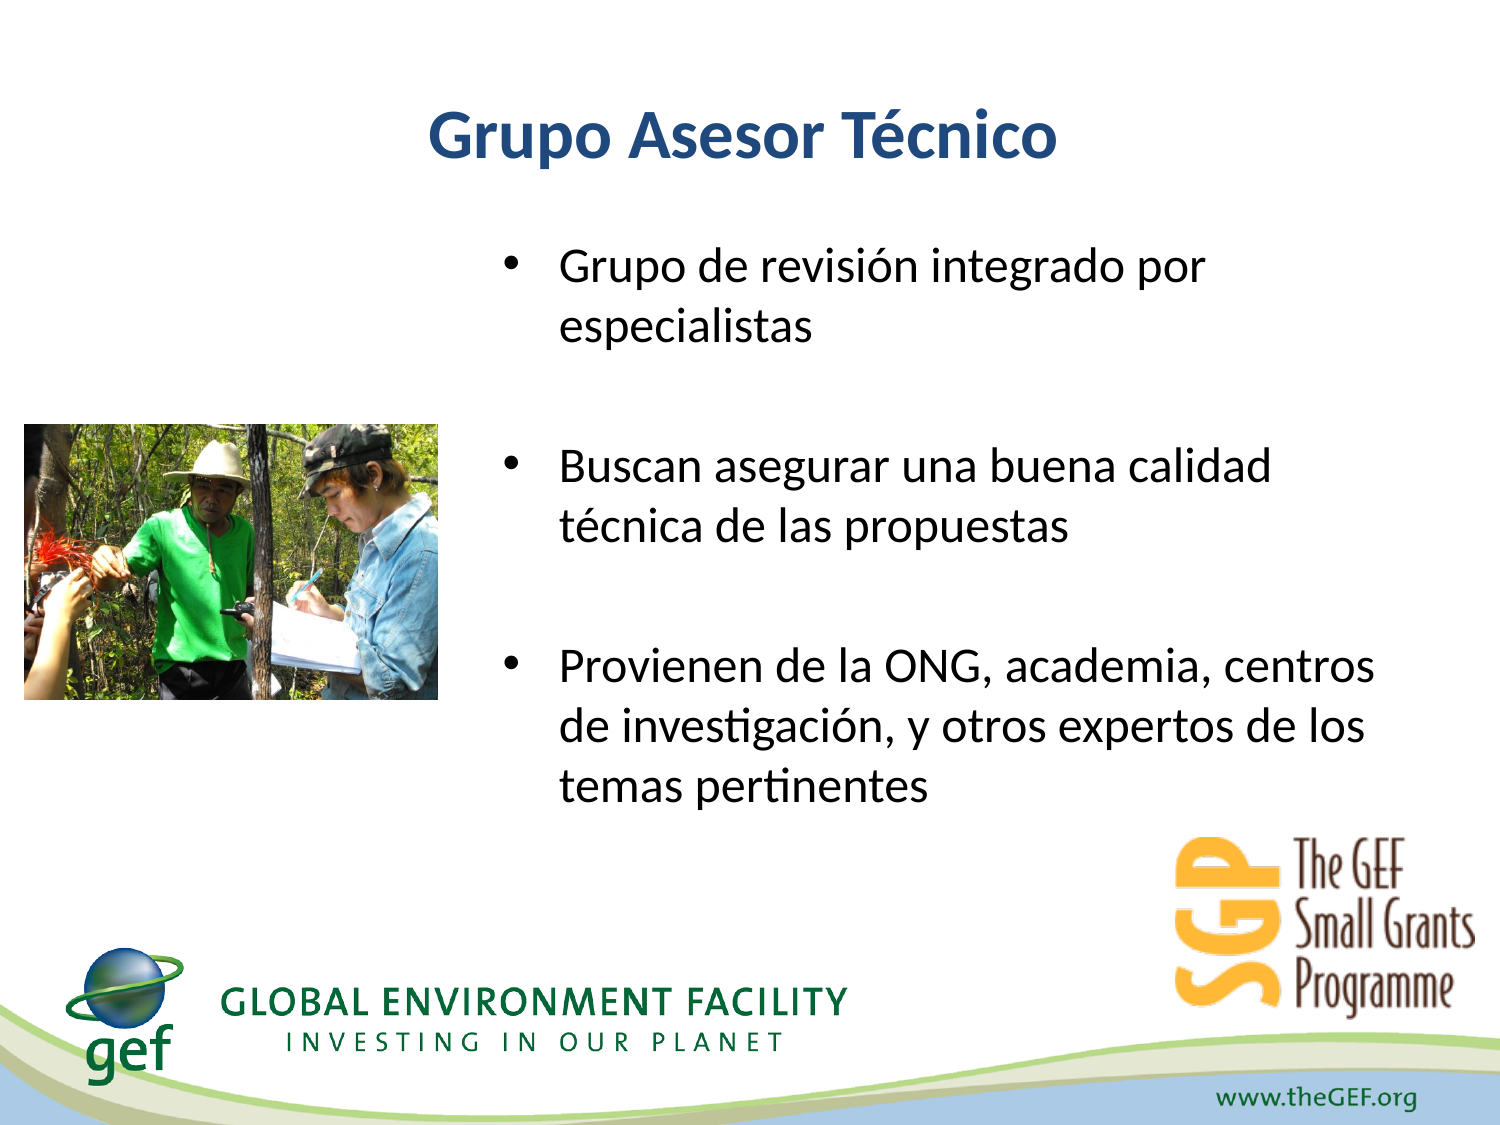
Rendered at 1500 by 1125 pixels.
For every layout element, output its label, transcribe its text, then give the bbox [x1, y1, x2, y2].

picture [0, 837, 1500, 1125]
title Grupo Asesor Técnico [99, 50, 1388, 181]
list Grupo de revisión integrado por especialistas Buscan asegurar una buena calidad técnica de las propuestas Provienen de la ONG, academia, centros de investigación, y otros expertos de los temas pertinentes [487, 224, 1413, 838]
picture [24, 424, 438, 701]
